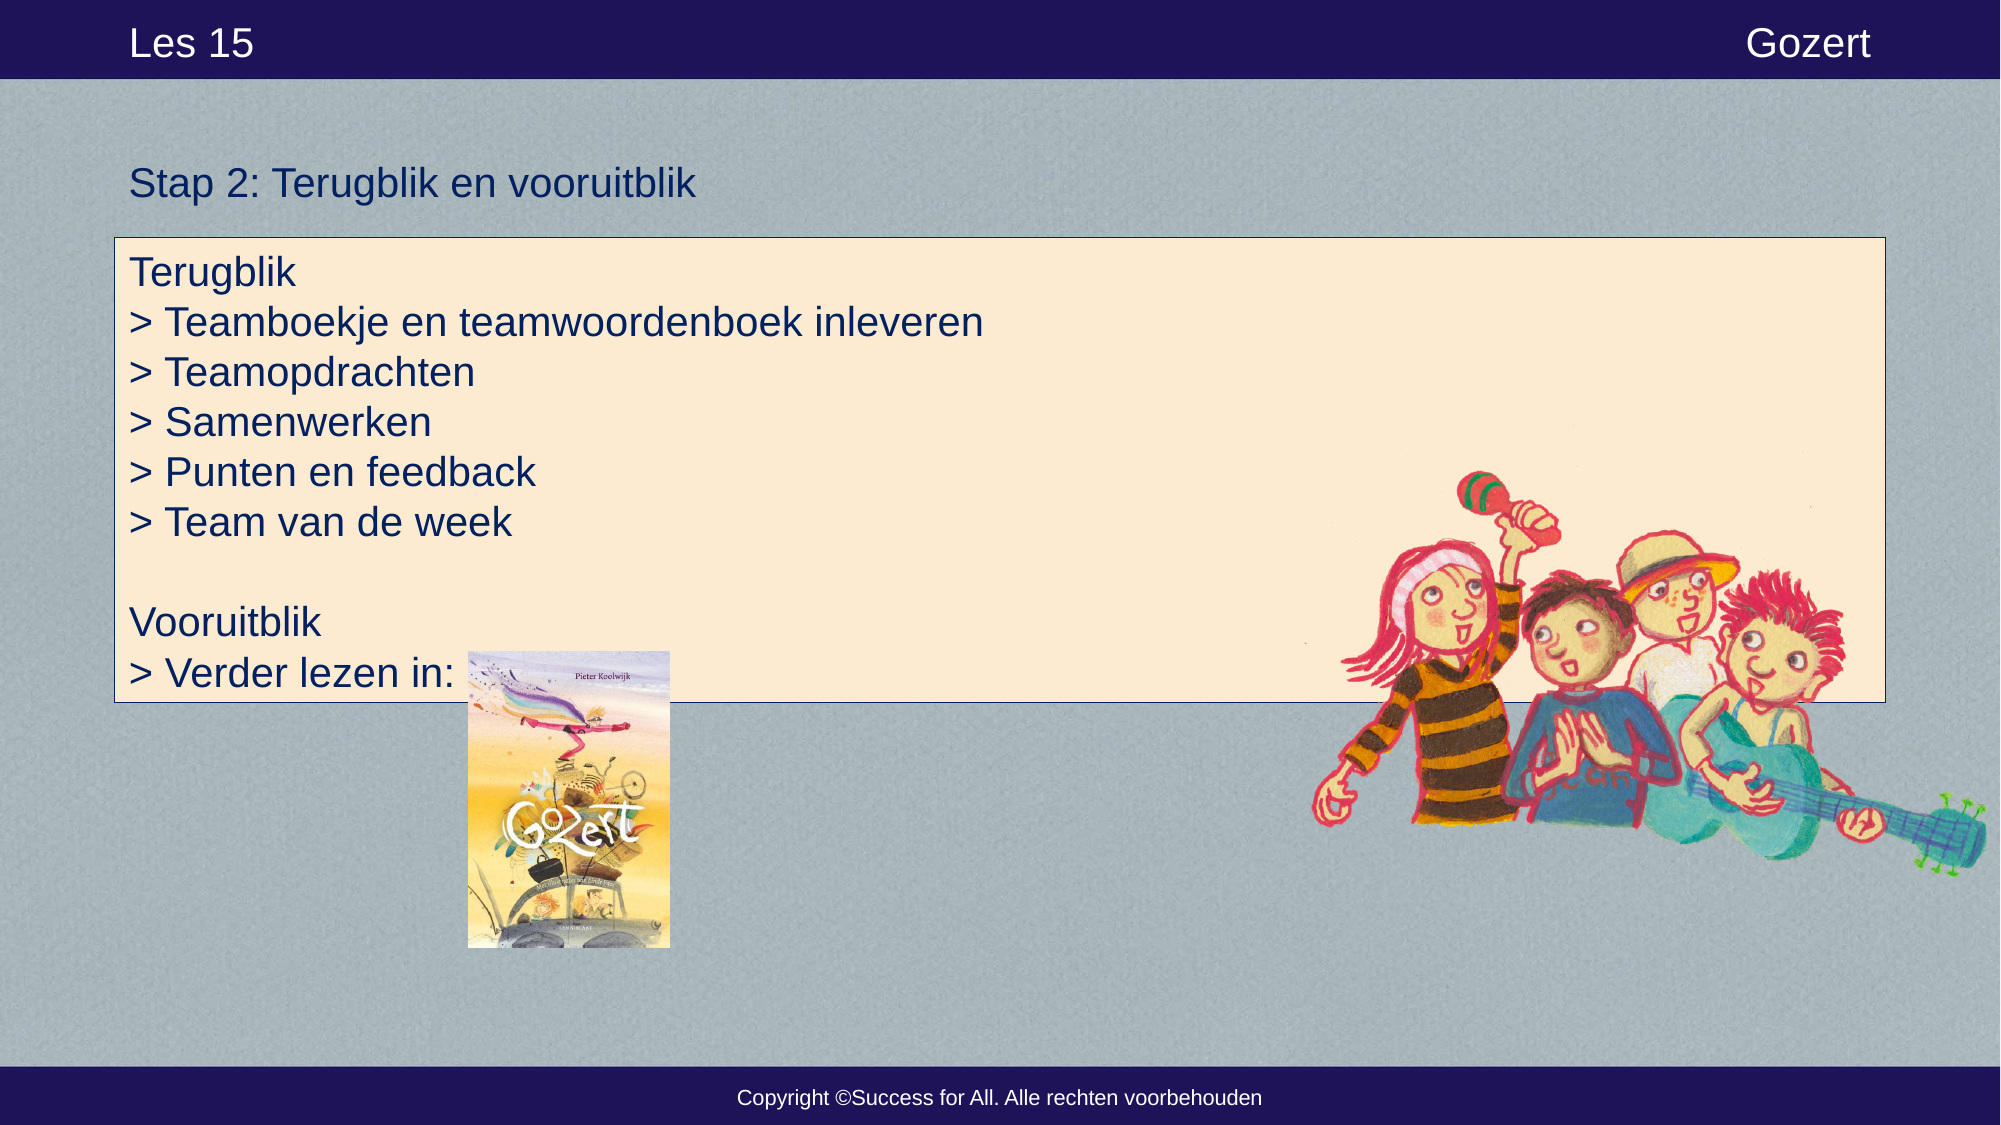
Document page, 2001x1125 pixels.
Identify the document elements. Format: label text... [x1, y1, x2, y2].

text_box Copyright ©Success for All. Alle rechten voorbehouden [0, 1076, 2000, 1125]
text_box Les 15 [114, 8, 354, 73]
text_box Gozert [999, 8, 1886, 73]
picture [0, 0, 2001, 1125]
text_box Stap 2: Terugblik en vooruitblik [113, 148, 1635, 214]
text_box Terugblik > Teamboekje en teamwoordenboek inleveren > Teamopdrachten > Samenwerken > Punten en feedback > Team van de week Vooruitblik > Verder lezen in: [114, 237, 1886, 703]
